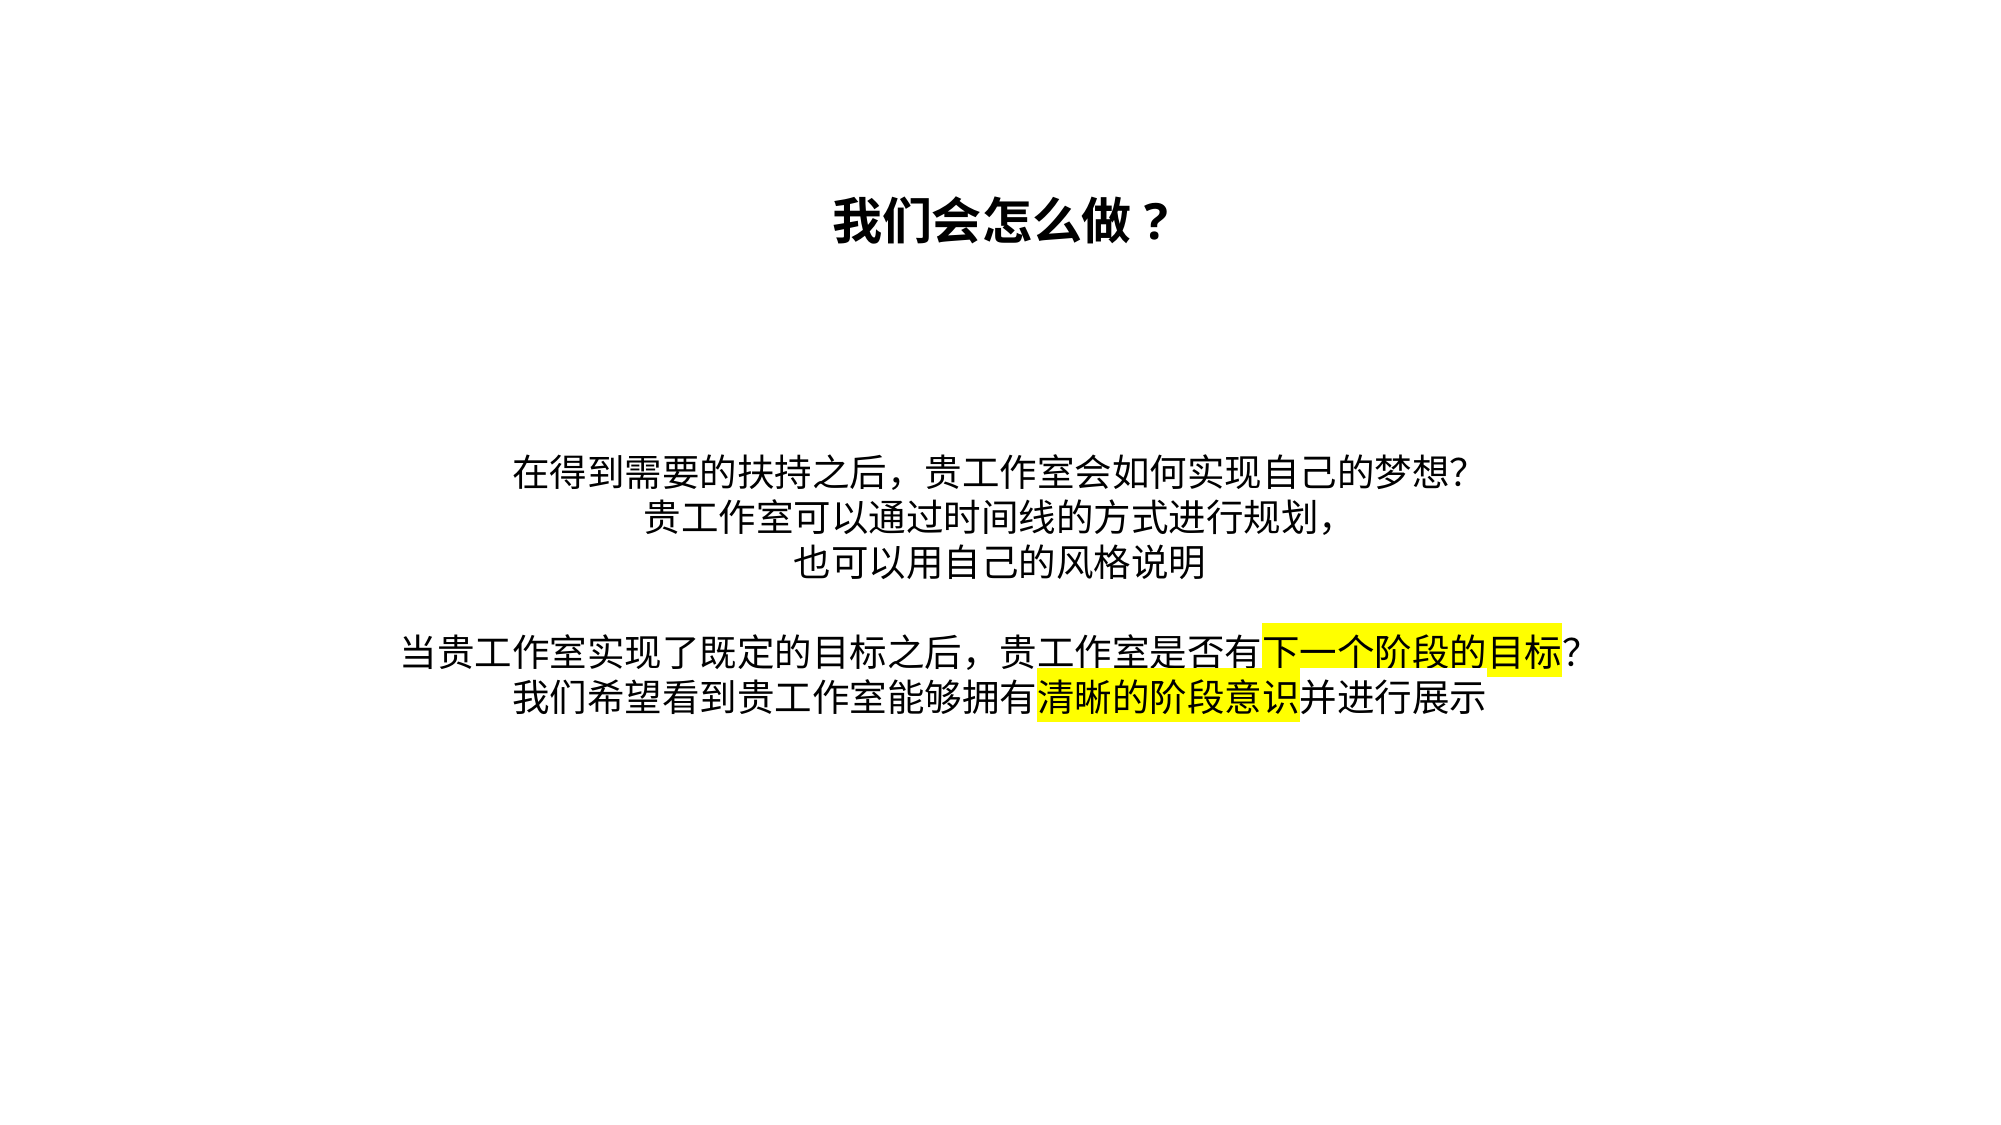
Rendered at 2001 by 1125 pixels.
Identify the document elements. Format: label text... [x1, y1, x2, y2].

text_box 我们会怎么做? [329, 182, 1671, 258]
text_box 在得到需要的扶持之后，贵工作室会如何实现自己的梦想？ 贵工作室可以通过时间线的方式进行规划， 也可以用自己的风格说明 当贵工作室实现了既定的目标之后，贵工作室是否有下一个阶段的目标？ 我们希望看到贵工作室能够拥有清晰的阶段意识并进行展示 [329, 441, 1671, 771]
